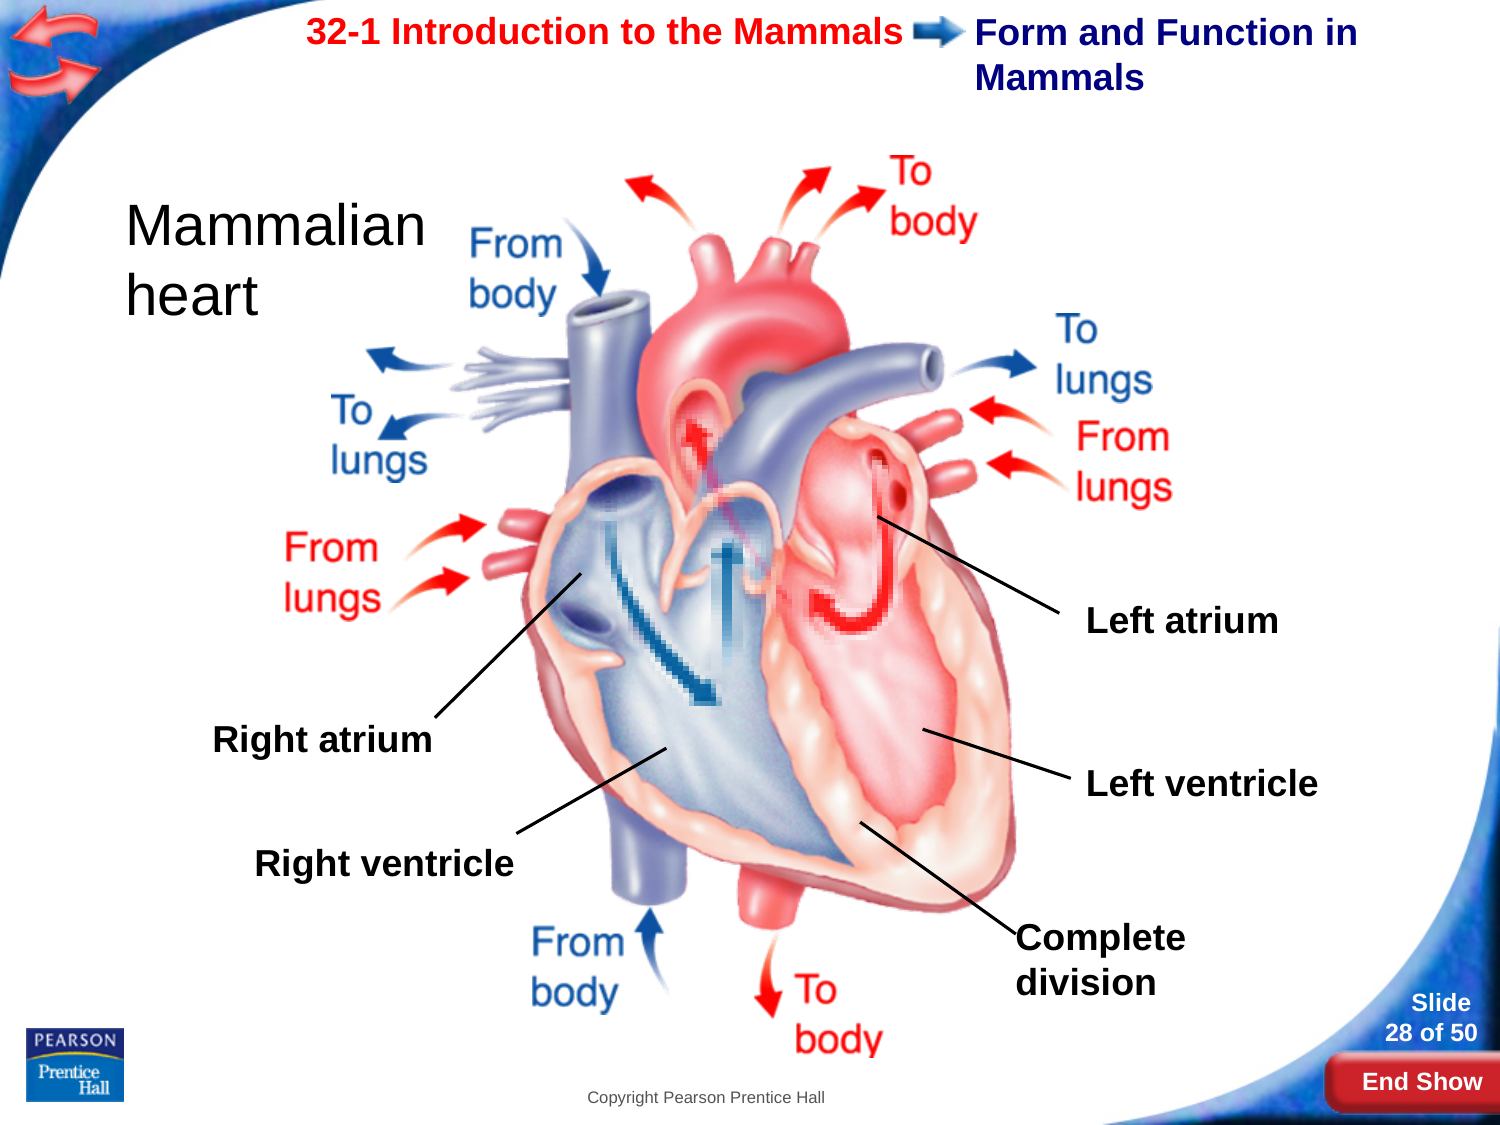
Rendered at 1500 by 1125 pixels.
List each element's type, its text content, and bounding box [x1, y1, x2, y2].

text_box Right atrium [197, 707, 413, 768]
text_box Complete division [1000, 905, 1235, 1011]
title Form and Function in Mammals [959, 0, 1500, 76]
text_box Left ventricle [1071, 751, 1334, 812]
text_box Left atrium [1071, 588, 1295, 648]
footer Copyright Pearson Prentice Hall [468, 1078, 945, 1105]
picture [0, 0, 1500, 1125]
text_box Right ventricle [239, 831, 413, 891]
list Mammalian heart [44, 179, 487, 976]
